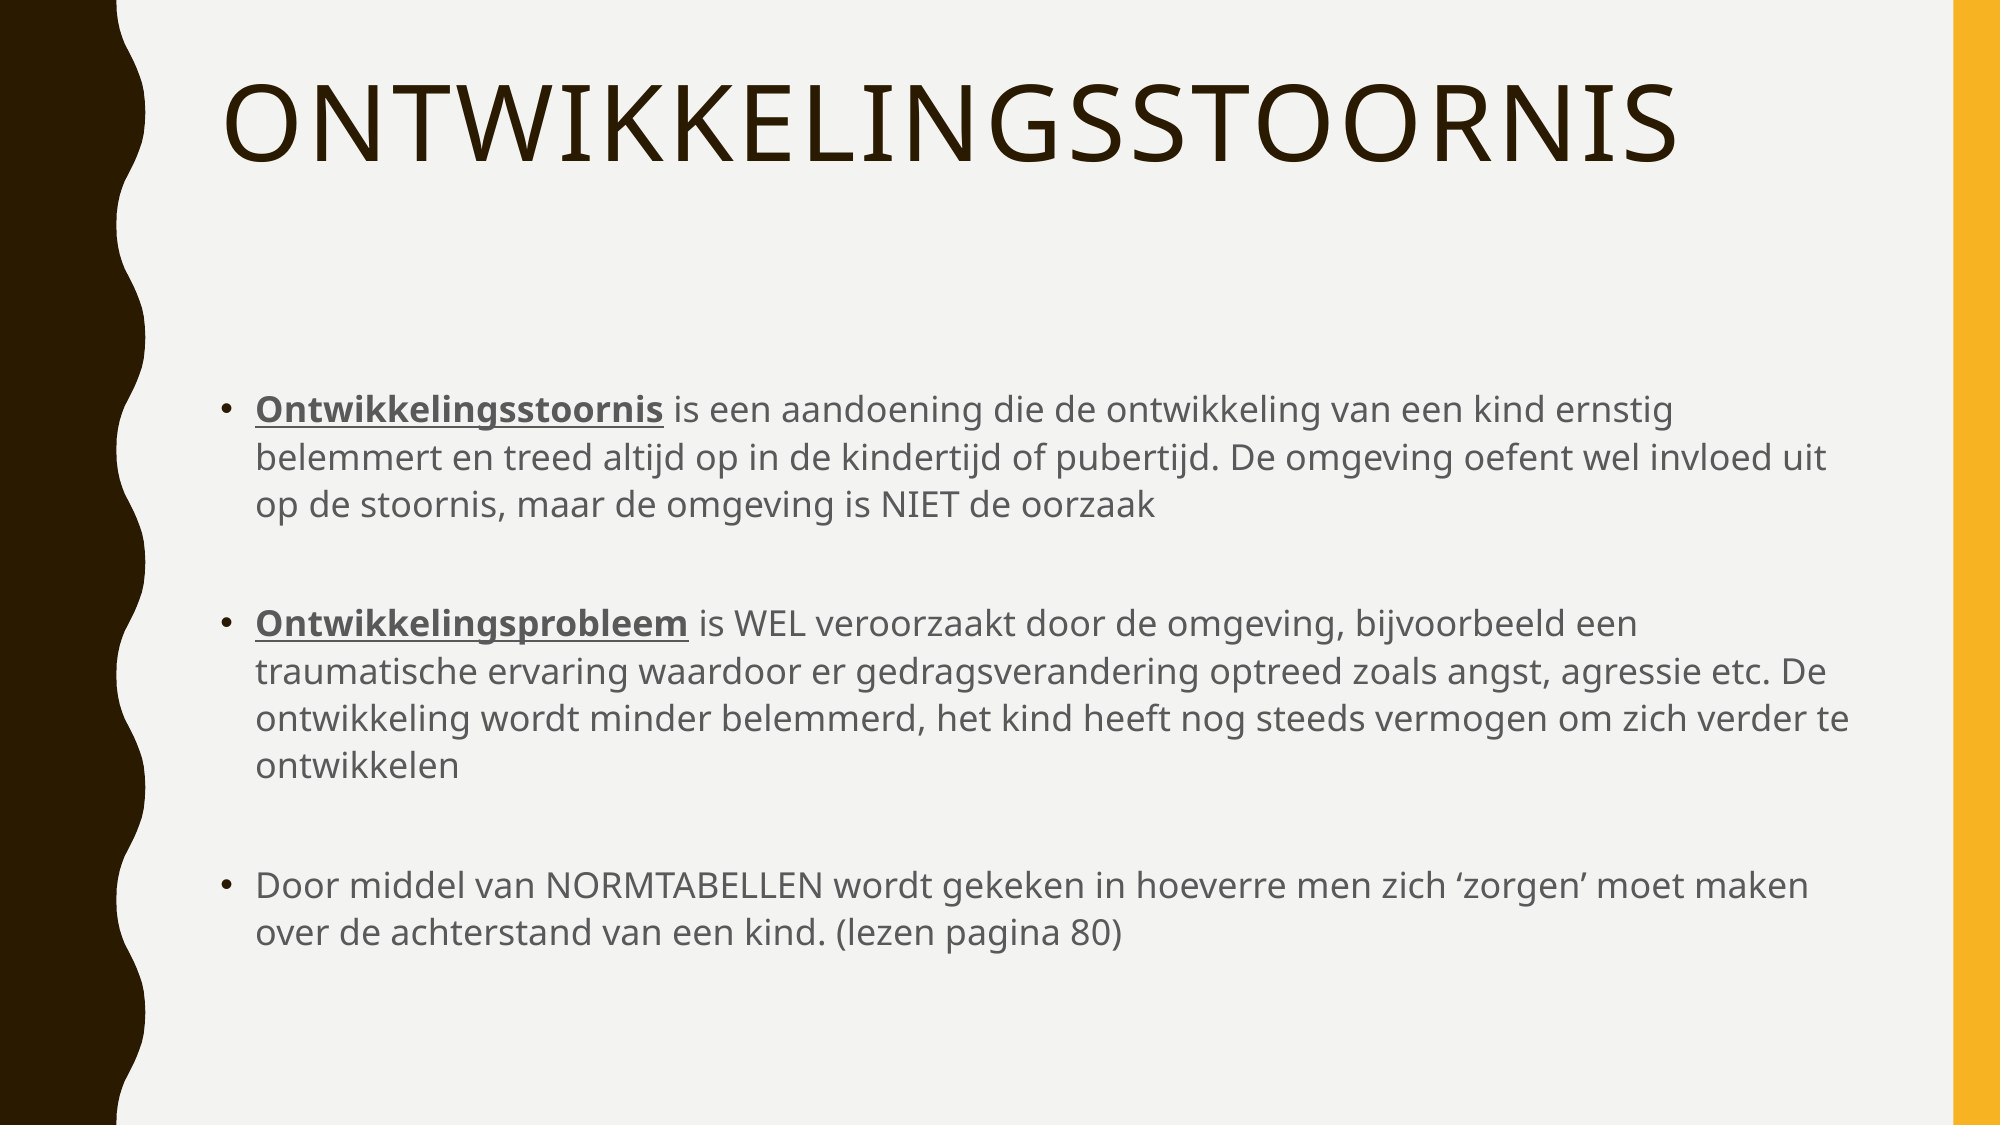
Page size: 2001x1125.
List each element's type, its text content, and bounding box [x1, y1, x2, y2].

list Ontwikkelingsstoornis is een aandoening die de ontwikkeling van een kind ernstig belemmert en treed altijd op in de kindertijd of pubertijd. De omgeving oefent wel invloed uit op de stoornis, maar de omgeving is NIET de oorzaak Ontwikkelingsprobleem is WEL veroorzaakt door de omgeving, bijvoorbeeld een traumatische ervaring waardoor er gedragsverandering optreed zoals angst, agressie etc. De ontwikkeling wordt minder belemmerd, het kind heeft nog steeds vermogen om zich verder te ontwikkelen Door middel van NORMTABELLEN wordt gekeken in hoeverre men zich ‘zorgen’ moet maken over de achterstand van een kind. (lezen pagina 80) [205, 375, 1875, 965]
title ontwikkelingsstoornis [205, 62, 1875, 308]
